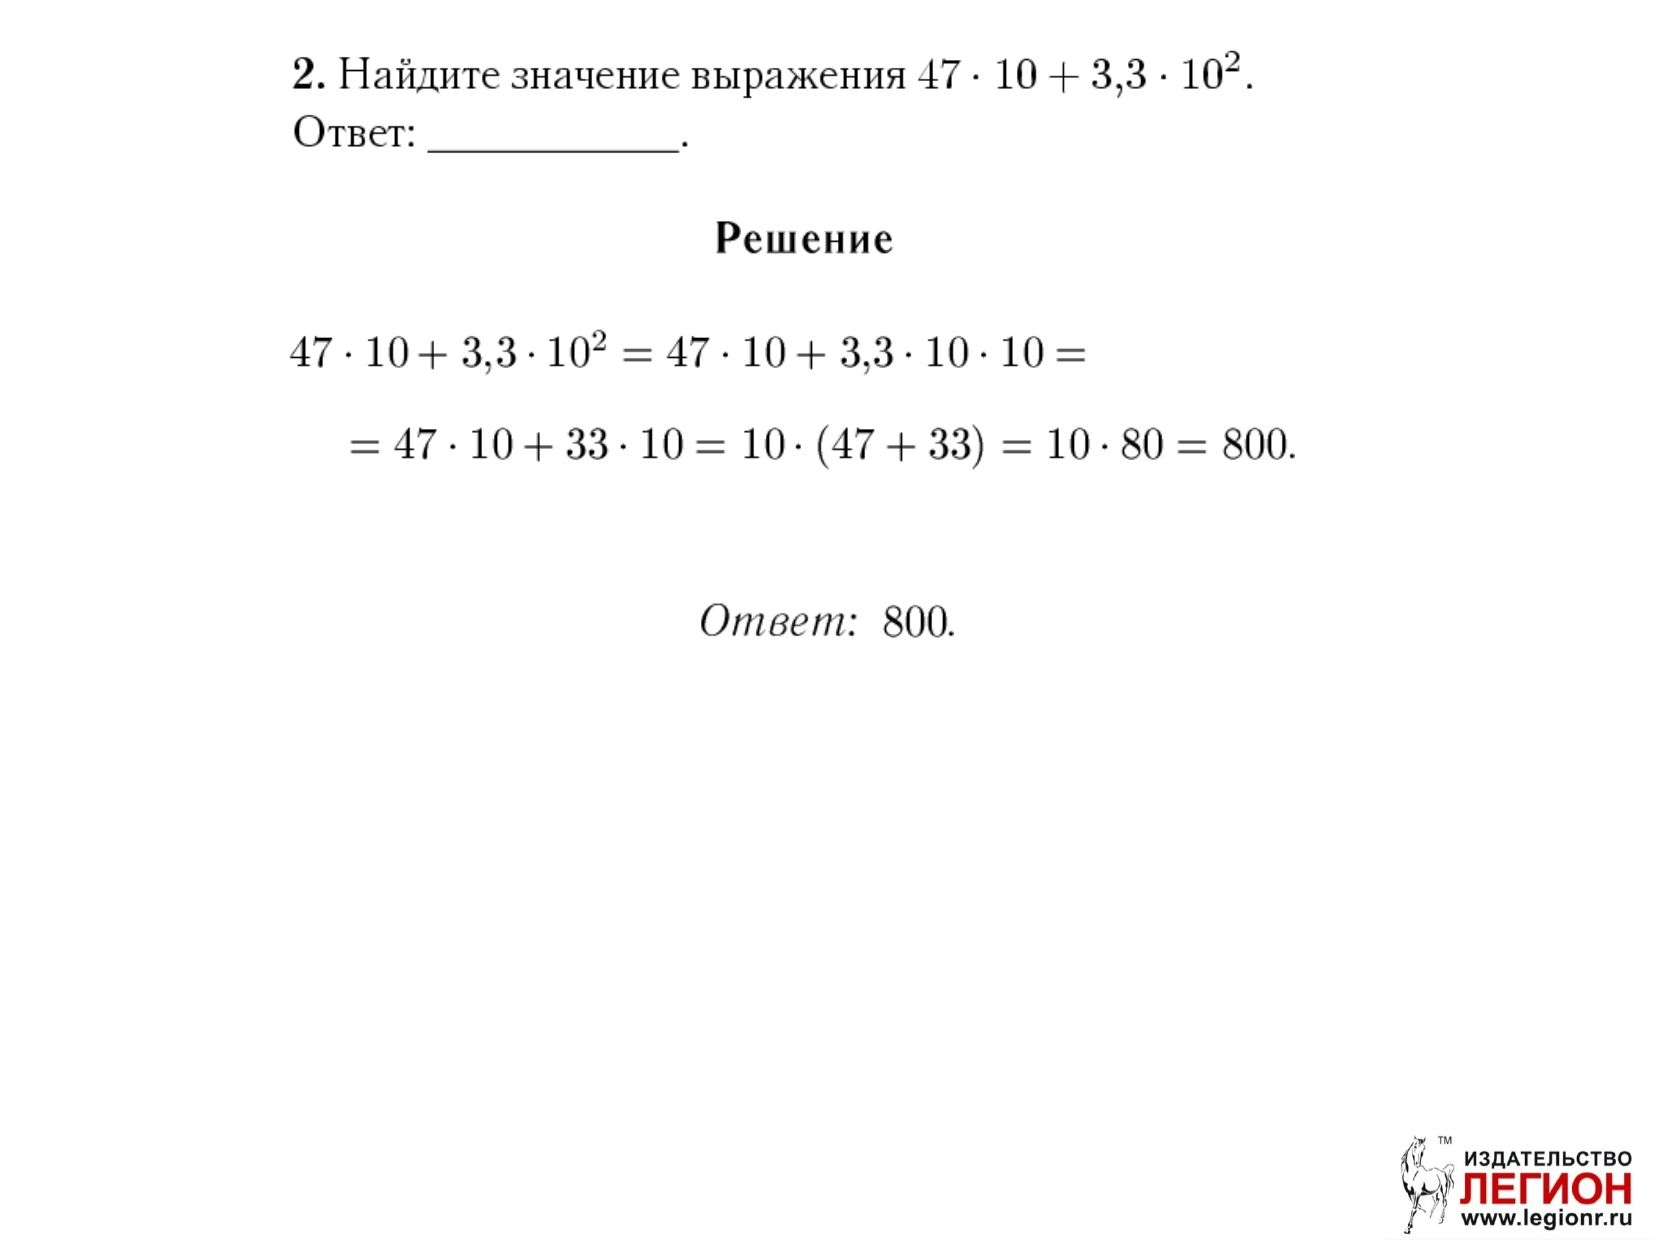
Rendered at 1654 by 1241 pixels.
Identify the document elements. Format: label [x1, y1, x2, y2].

picture [1381, 1116, 1654, 1241]
picture [346, 420, 1295, 476]
picture [287, 326, 1092, 379]
picture [287, 33, 1260, 164]
picture [697, 209, 903, 271]
picture [699, 591, 954, 649]
